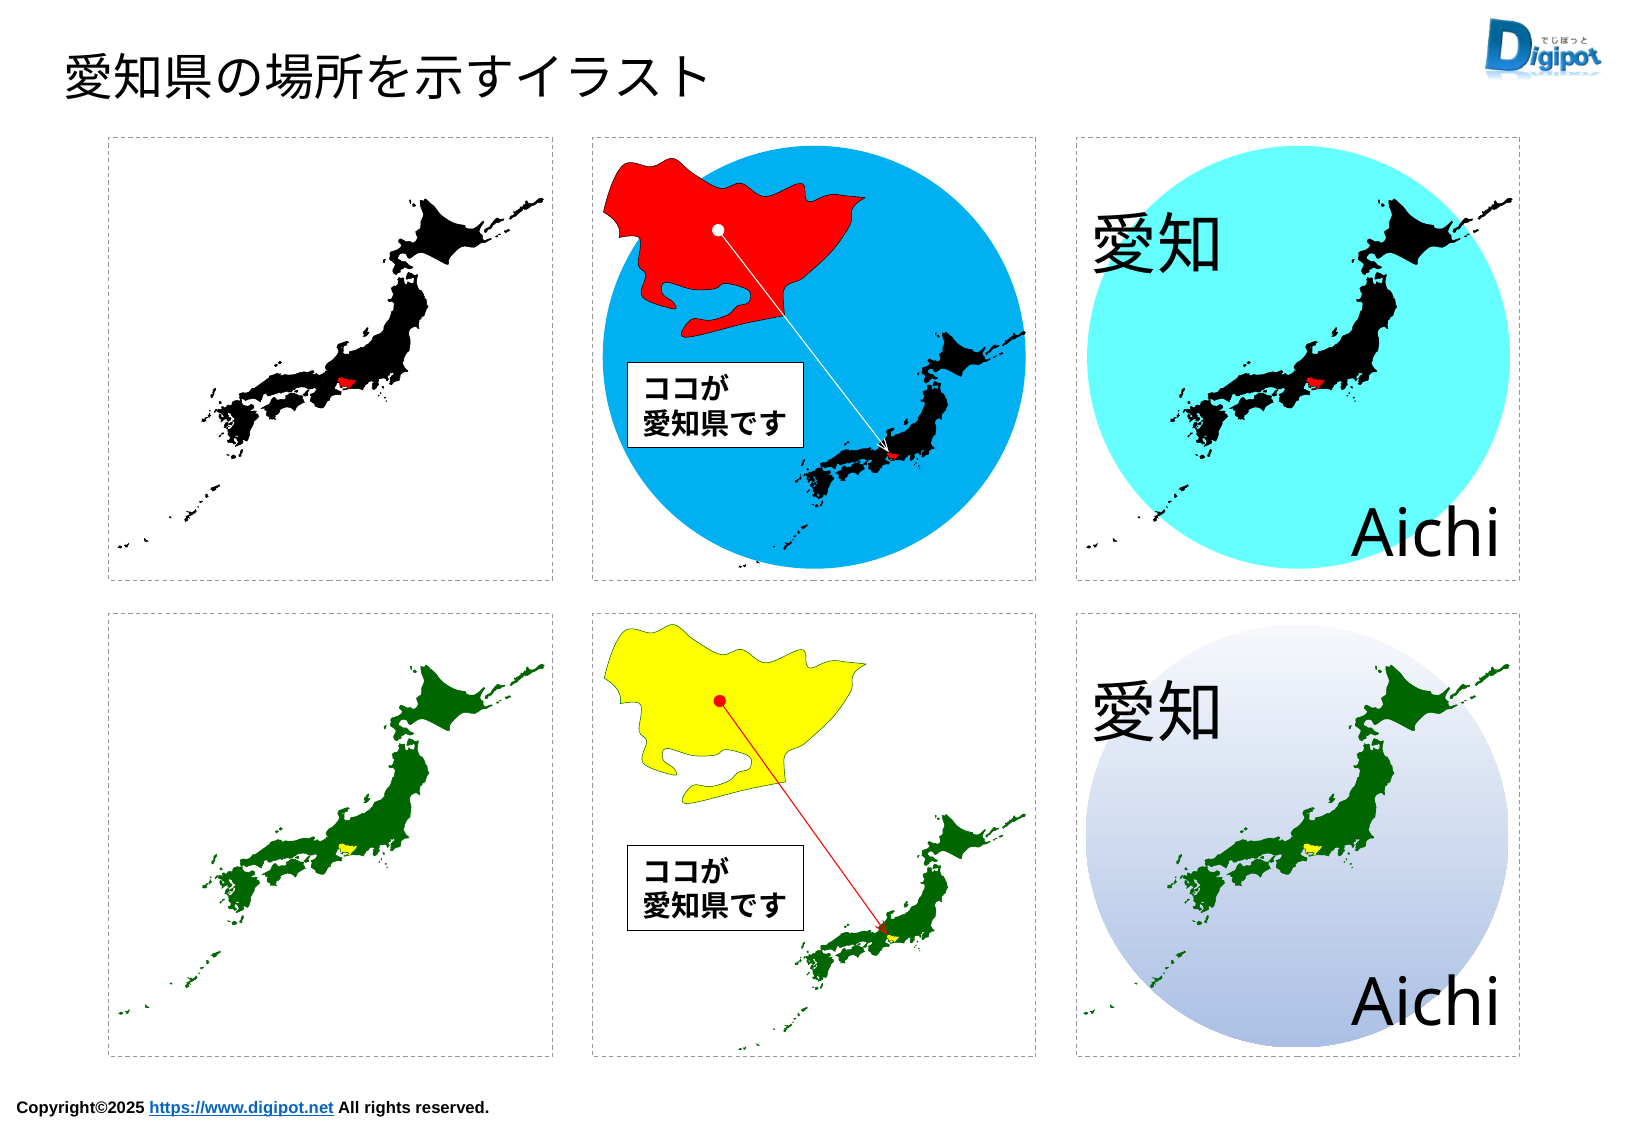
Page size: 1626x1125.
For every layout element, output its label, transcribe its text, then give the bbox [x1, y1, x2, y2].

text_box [1074, 624, 1520, 1048]
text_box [117, 198, 544, 549]
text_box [1074, 145, 1520, 579]
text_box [118, 664, 545, 1015]
text_box 愛知県の場所を示すイラスト [49, 38, 728, 113]
picture [1485, 18, 1602, 82]
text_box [602, 145, 1026, 569]
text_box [604, 624, 1026, 1050]
